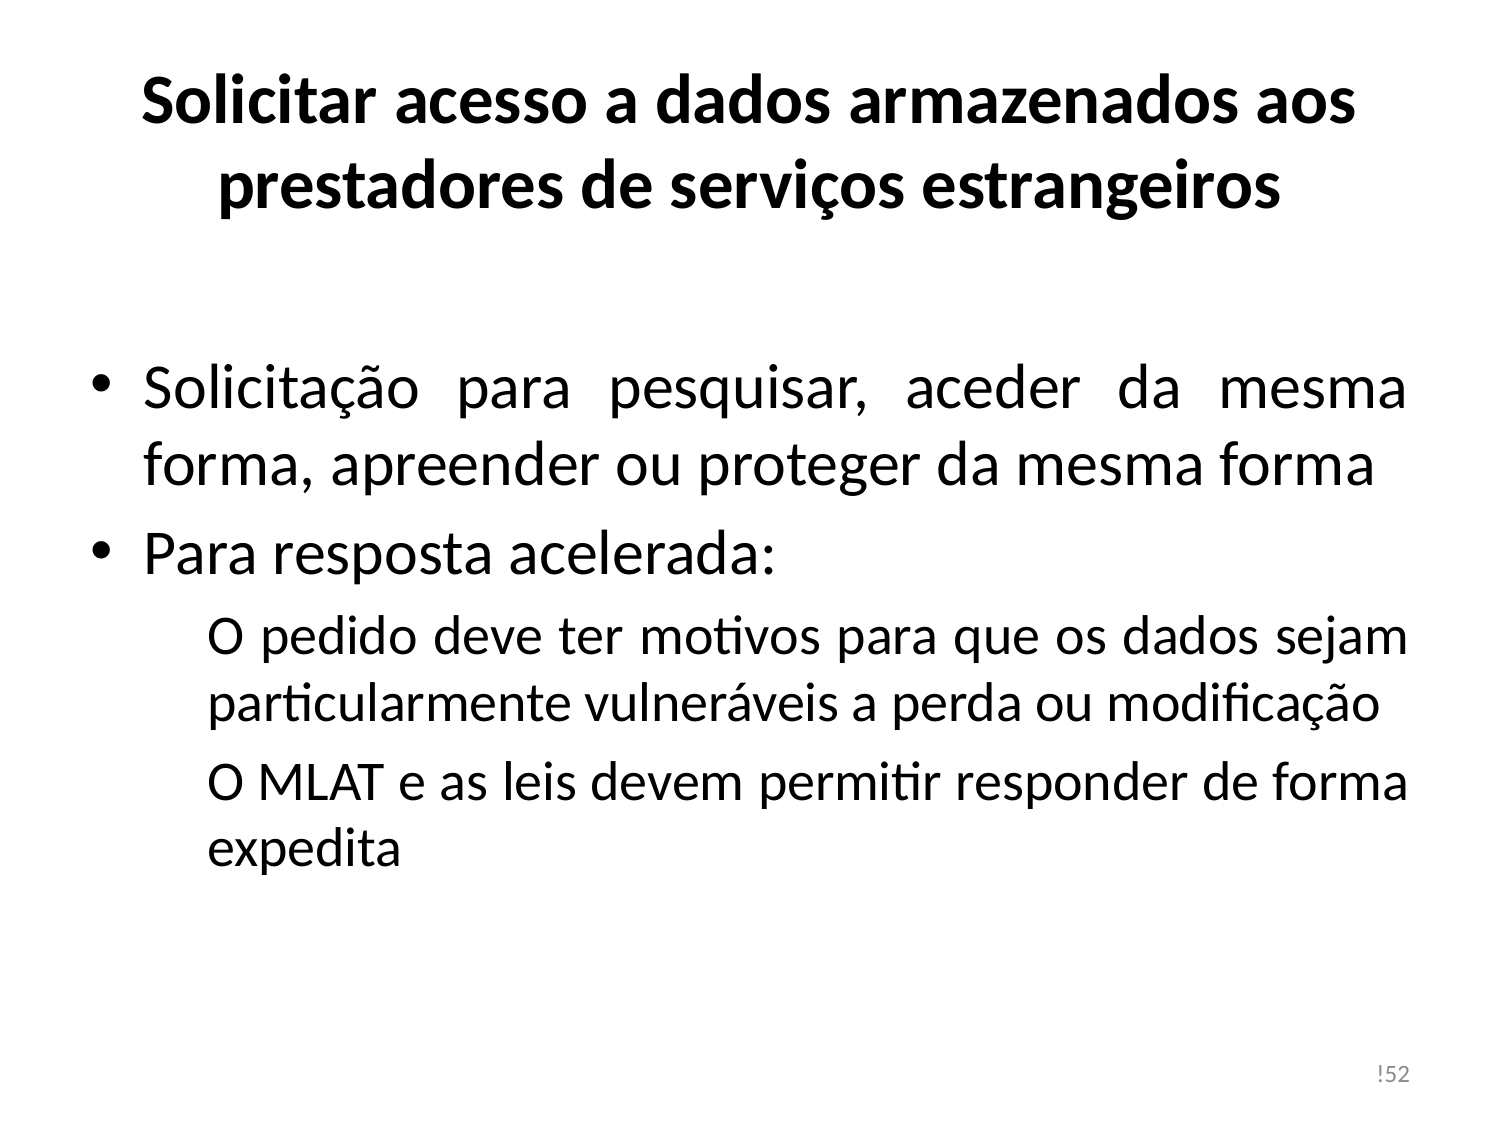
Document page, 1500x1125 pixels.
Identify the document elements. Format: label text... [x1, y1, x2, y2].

slide_number !52 [1074, 1042, 1425, 1103]
title Solicitar acesso a dados armazenados aos prestadores de serviços estrangeiros [75, 45, 1425, 233]
list Solicitação para pesquisar, aceder da mesma forma, apreender ou proteger da mesma forma Para resposta acelerada: O pedido deve ter motivos para que os dados sejam particularmente vulneráveis a perda ou modificação O MLAT e as leis devem permitir responder de forma expedita [75, 336, 1425, 1005]
